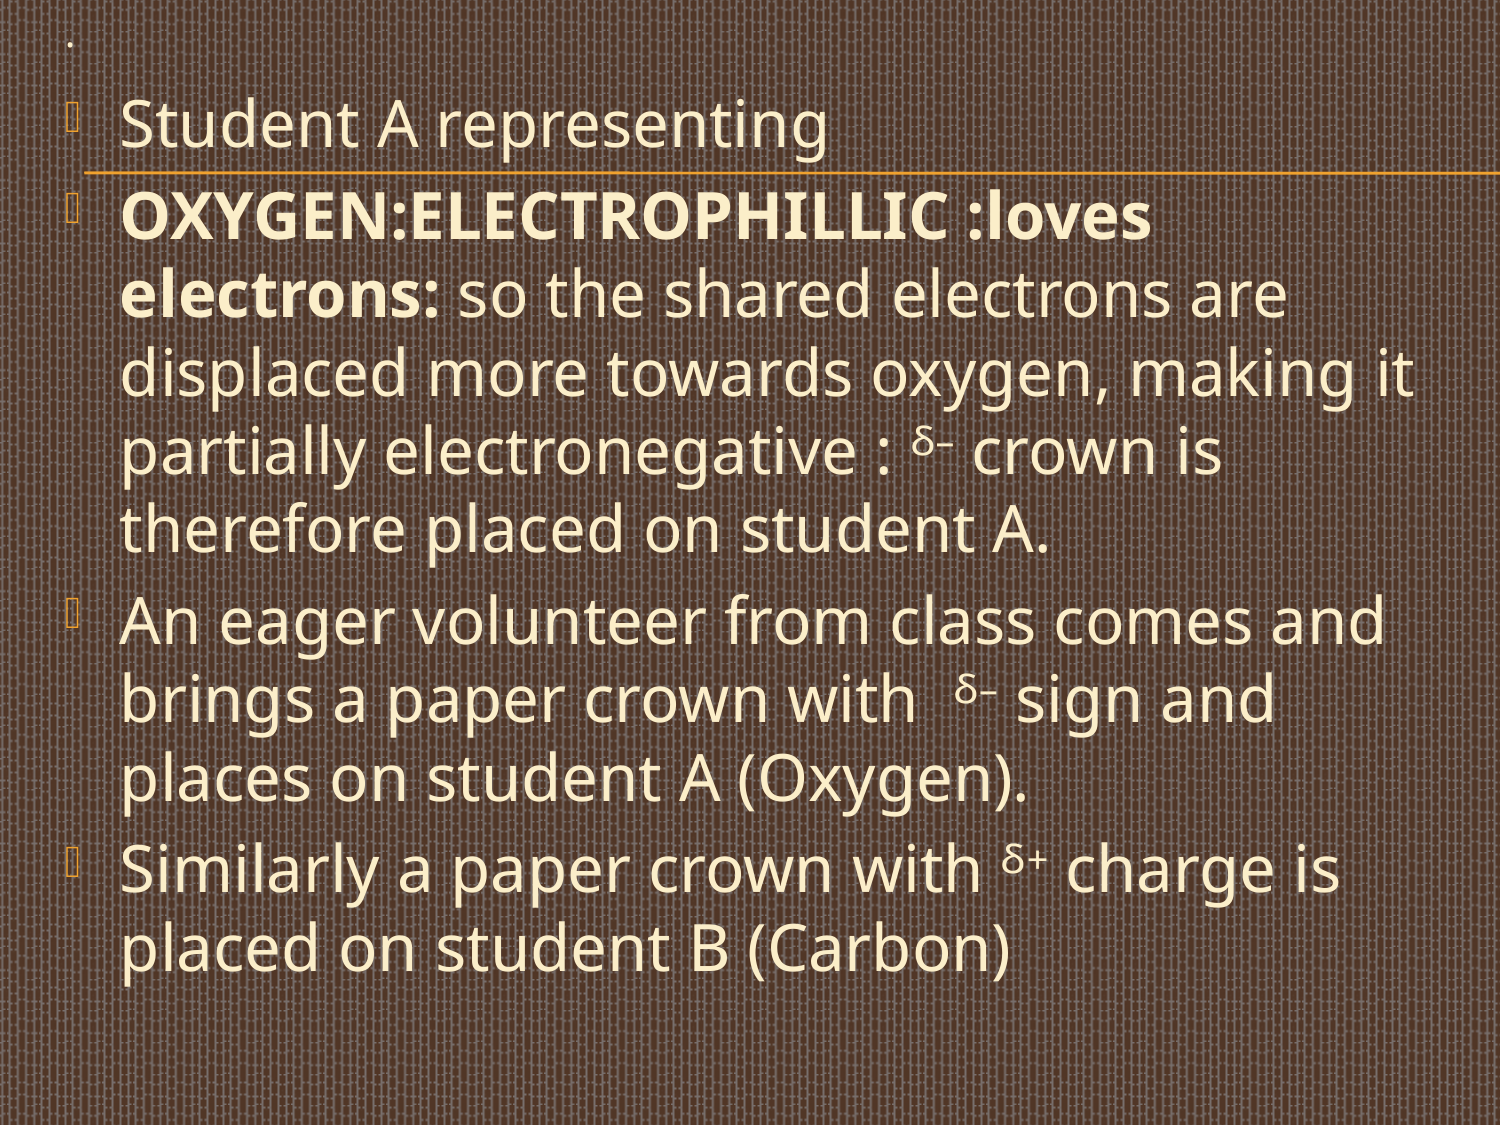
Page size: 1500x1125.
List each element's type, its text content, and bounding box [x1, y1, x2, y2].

list Student A representing OXYGEN:ELECTROPHILLIC :loves electrons: so the shared electrons are displaced more towards oxygen, making it partially electronegative : ᵟ– crown is therefore placed on student A. An eager volunteer from class comes and brings a paper crown with ᵟ– sign and places on student A (Oxygen). Similarly a paper crown with ᵟ+ charge is placed on student B (Carbon) [50, 75, 1475, 998]
title . [50, 0, 1475, 63]
